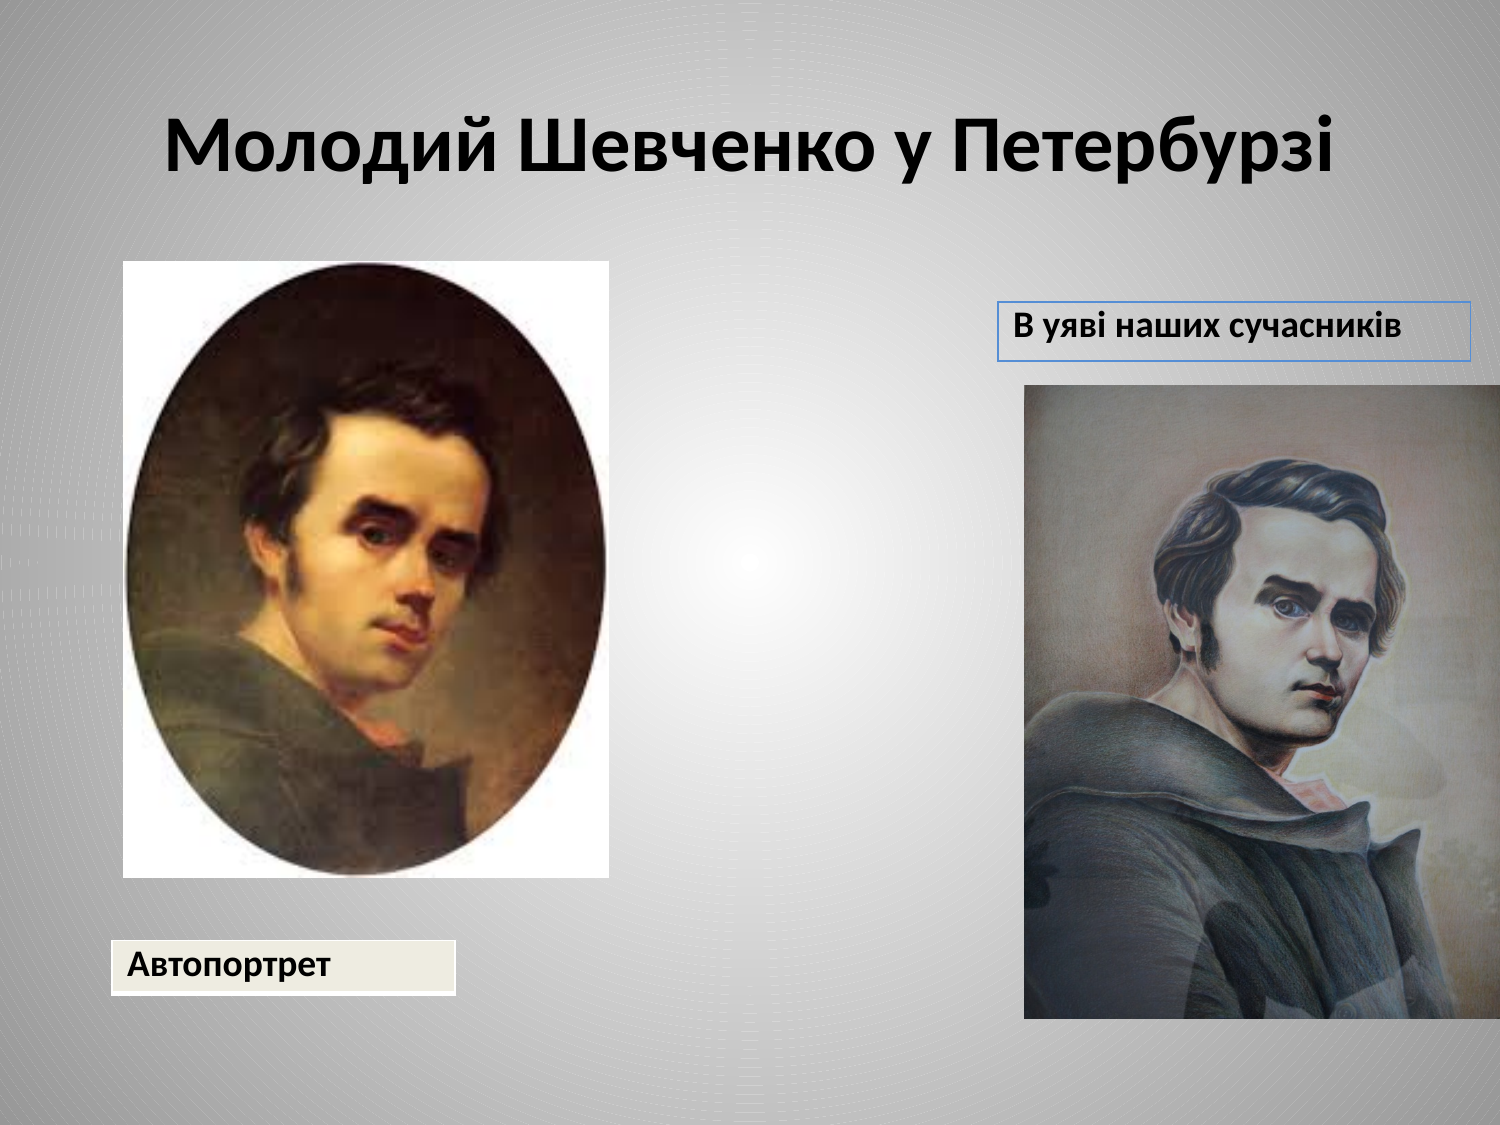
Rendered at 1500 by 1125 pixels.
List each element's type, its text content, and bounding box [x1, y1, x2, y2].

table_header Автопортрет [113, 941, 454, 991]
table_header В уяві наших сучасників [999, 303, 1470, 360]
picture [1024, 385, 1500, 1019]
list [123, 261, 609, 878]
title Молодий Шевченко у Петербурзі [75, 45, 1425, 233]
